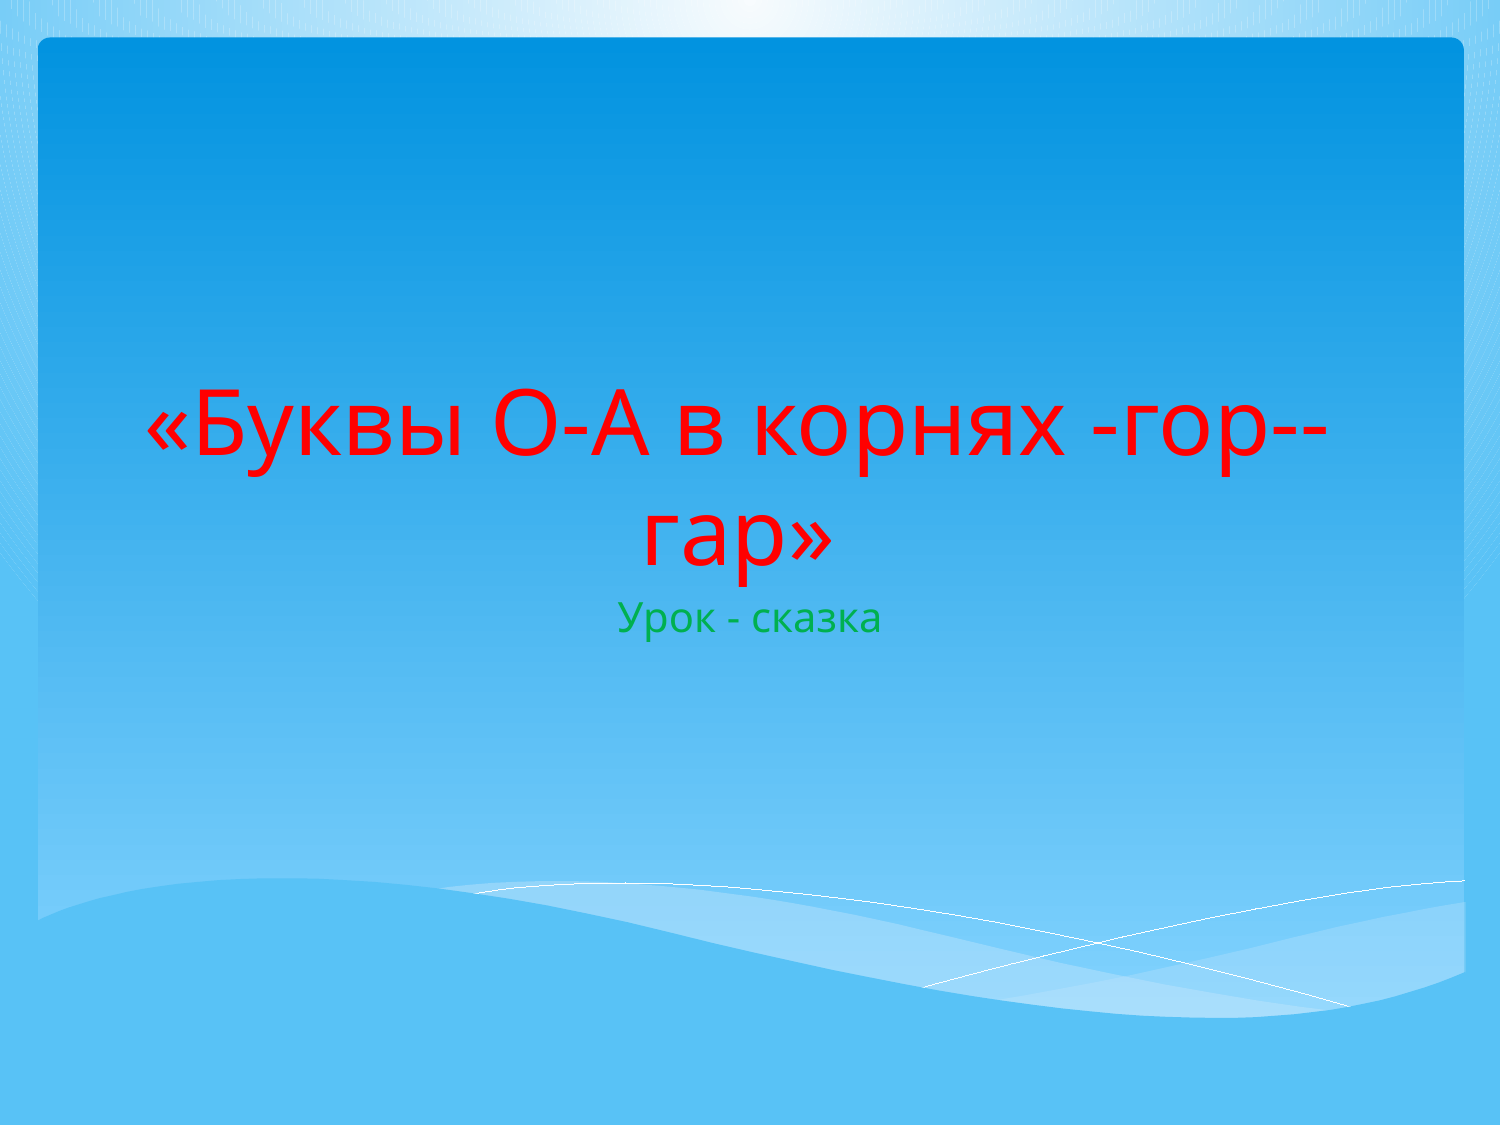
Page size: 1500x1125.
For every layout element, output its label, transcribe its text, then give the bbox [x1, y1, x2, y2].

title «Буквы О-А в корнях -гор--гар» [100, 349, 1376, 591]
subtitle Урок - сказка [225, 583, 1275, 825]
